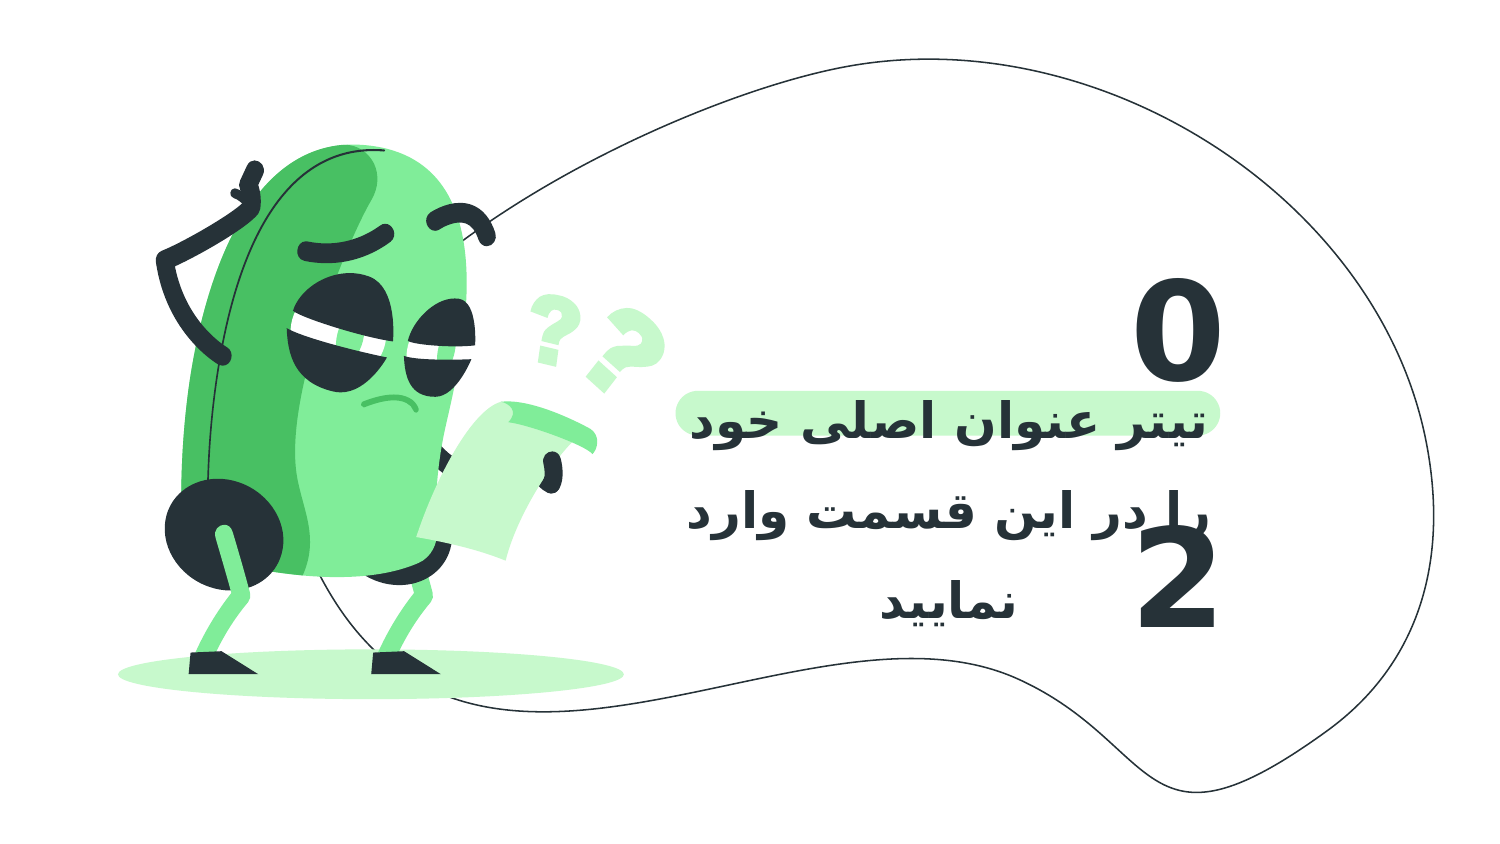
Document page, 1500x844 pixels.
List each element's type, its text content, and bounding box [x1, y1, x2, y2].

text_box تیتر عنوان اصلی خود را در این قسمت وارد نمایید [679, 351, 1093, 636]
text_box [117, 144, 674, 700]
text_box 02 [1093, 152, 1263, 663]
